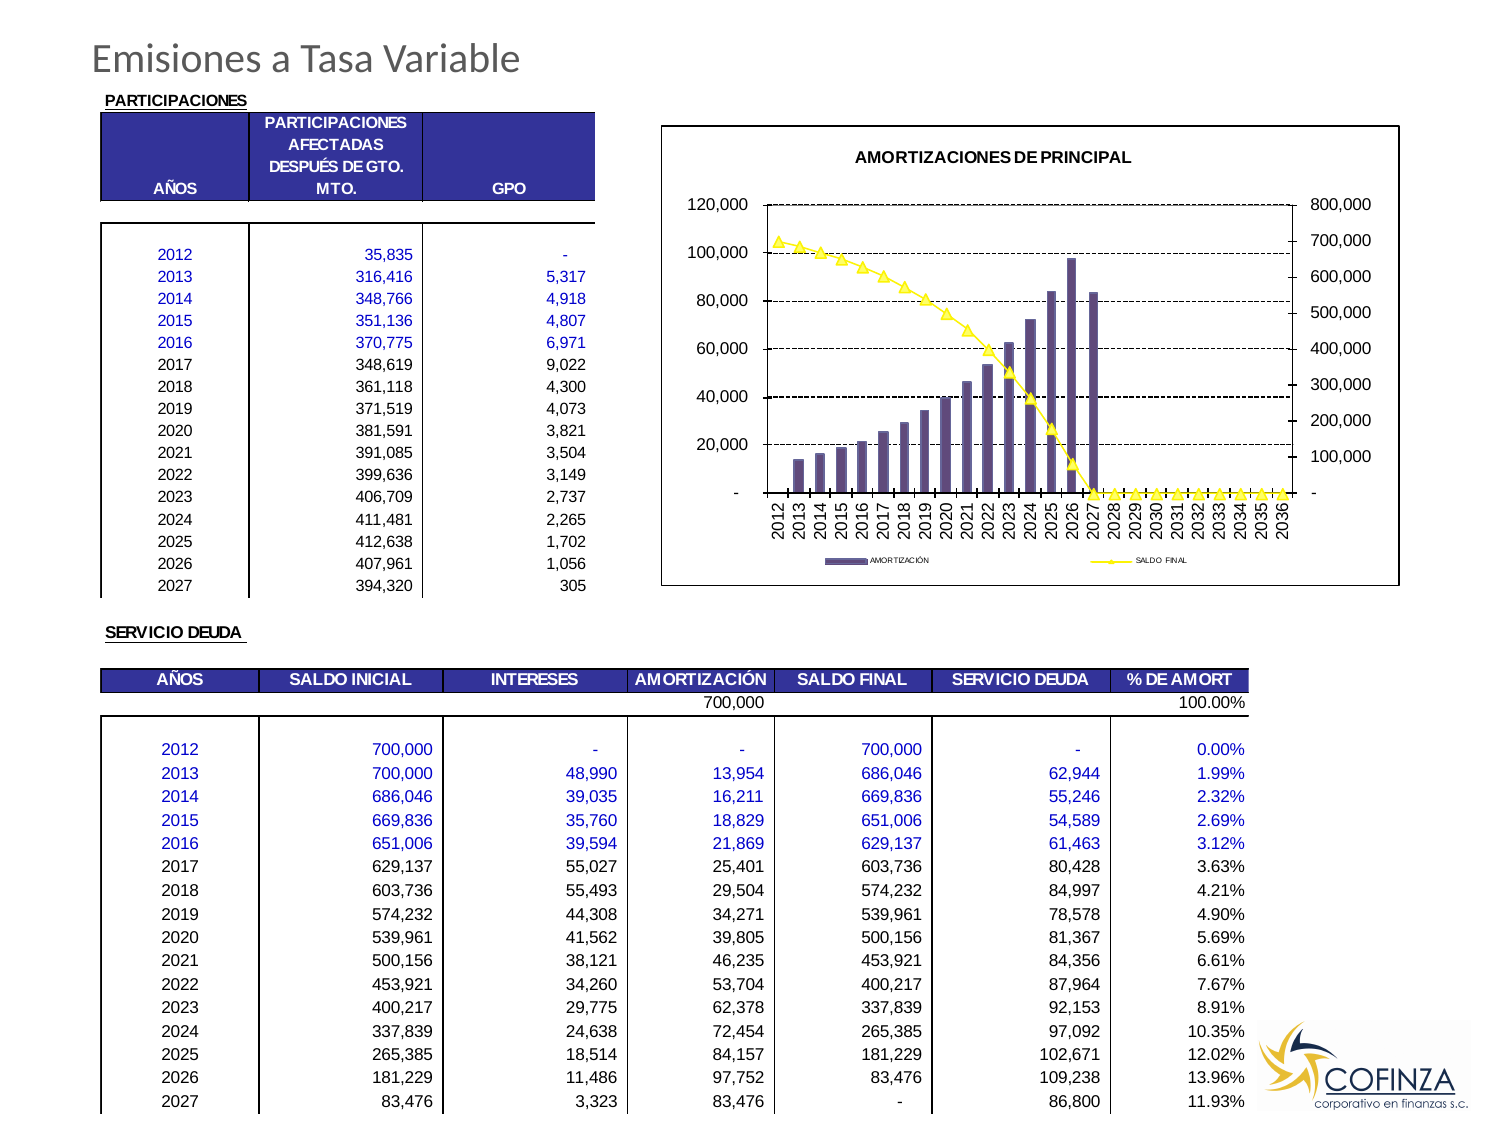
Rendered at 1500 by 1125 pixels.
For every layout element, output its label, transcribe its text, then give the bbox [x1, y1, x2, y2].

picture [100, 621, 1251, 1116]
text_box Emisiones a Tasa Variable [76, 23, 1355, 149]
picture [1257, 1020, 1471, 1111]
text_box [0, 0, 1500, 213]
picture [100, 89, 597, 600]
picture [658, 123, 1400, 587]
